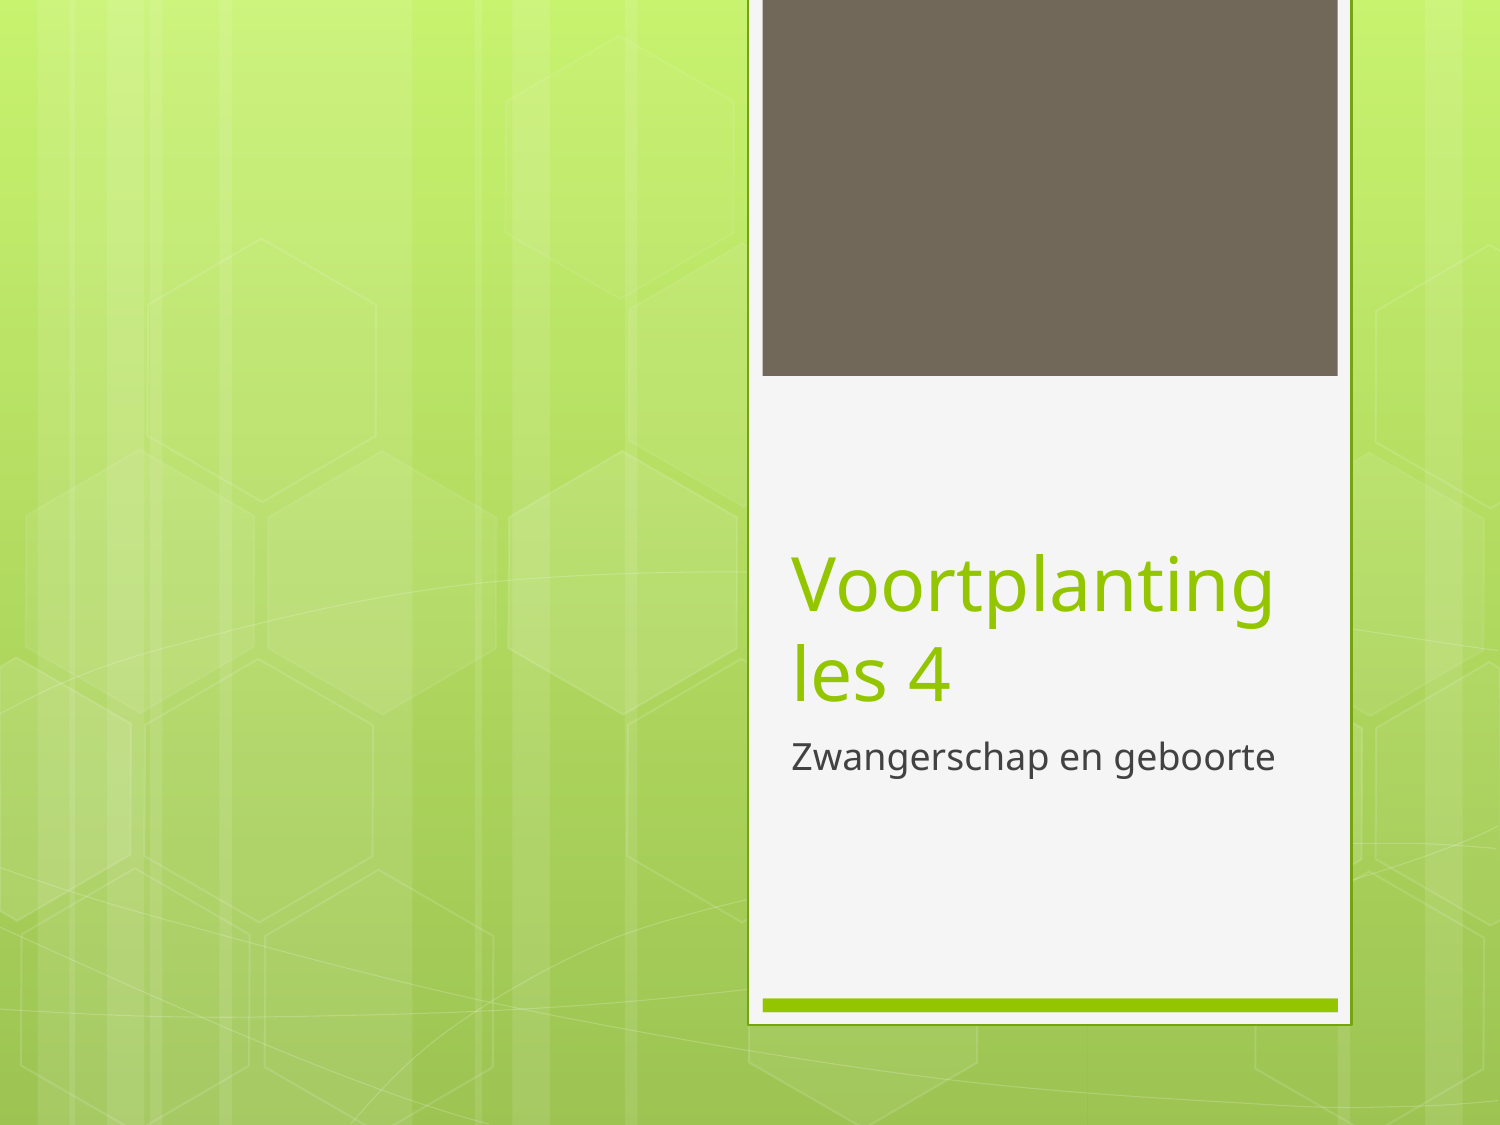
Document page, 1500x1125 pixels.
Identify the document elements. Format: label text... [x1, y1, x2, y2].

subtitle Zwangerschap en geboorte [776, 725, 1320, 933]
title Voortplanting les 4 [776, 444, 1320, 724]
